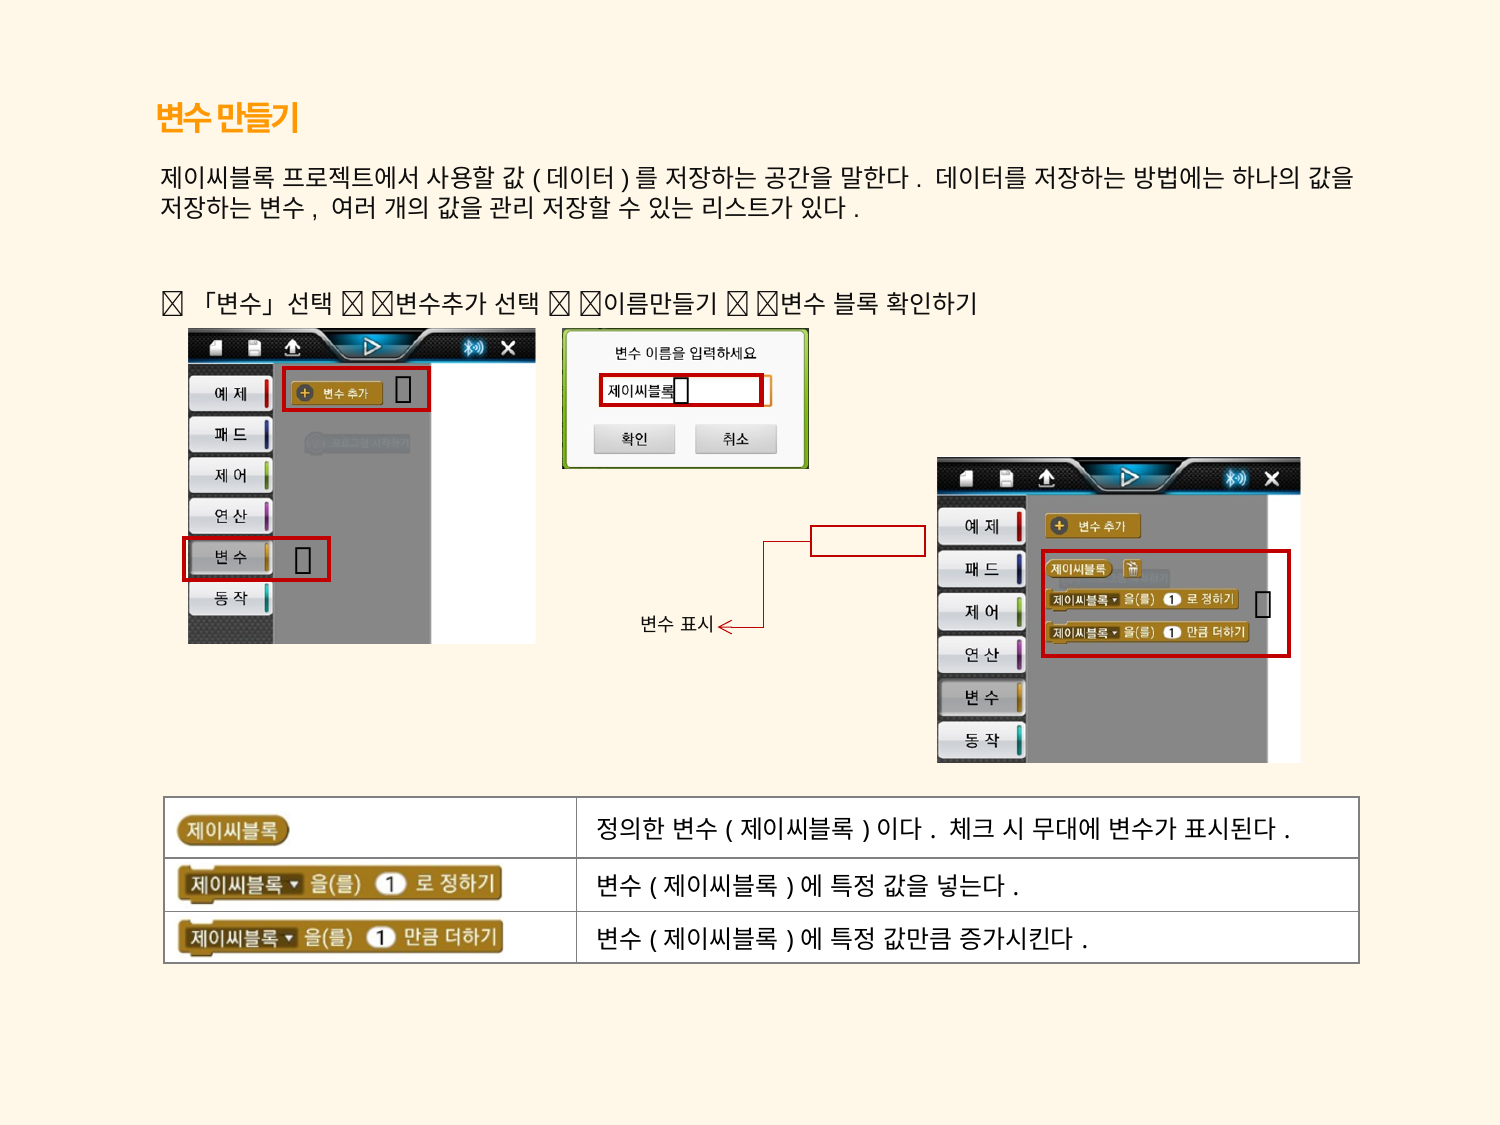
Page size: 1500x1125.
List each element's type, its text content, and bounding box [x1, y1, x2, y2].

table_cell [165, 912, 576, 962]
text_box [810, 525, 926, 557]
table_cell 변수(제이씨블록)에 특정 값만큼 증가시킨다. [577, 912, 1358, 962]
text_box 「변수」선택  변수추가 선택  이름만들기  변수 블록 확인하기 [145, 281, 1459, 326]
table_header 정의한 변수(제이씨블록)이다. 체크 시 무대에 변수가 표시된다. [577, 798, 1358, 857]
picture [175, 915, 504, 961]
text_box  [183, 537, 187, 581]
picture [937, 456, 1301, 763]
picture [175, 808, 293, 854]
text_box 변수 만들기 [140, 70, 1443, 145]
table_cell [165, 859, 576, 911]
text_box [717, 541, 811, 628]
picture [187, 328, 536, 644]
picture [175, 862, 504, 909]
table_header [165, 798, 576, 857]
text_box 제이씨블록 프로젝트에서 사용할 값(데이터)를 저장하는 공간을 말한다. 데이터를 저장하는 방법에는 하나의 값을 저장하는 변수, 여러 개의 값을 관리 저장할 수 있는 리스트가 있다. [145, 155, 1427, 230]
text_box 변수 표시 [541, 604, 730, 643]
table_cell 변수(제이씨블록)에 특정 값을 넣는다. [577, 859, 1358, 911]
picture [562, 328, 809, 469]
